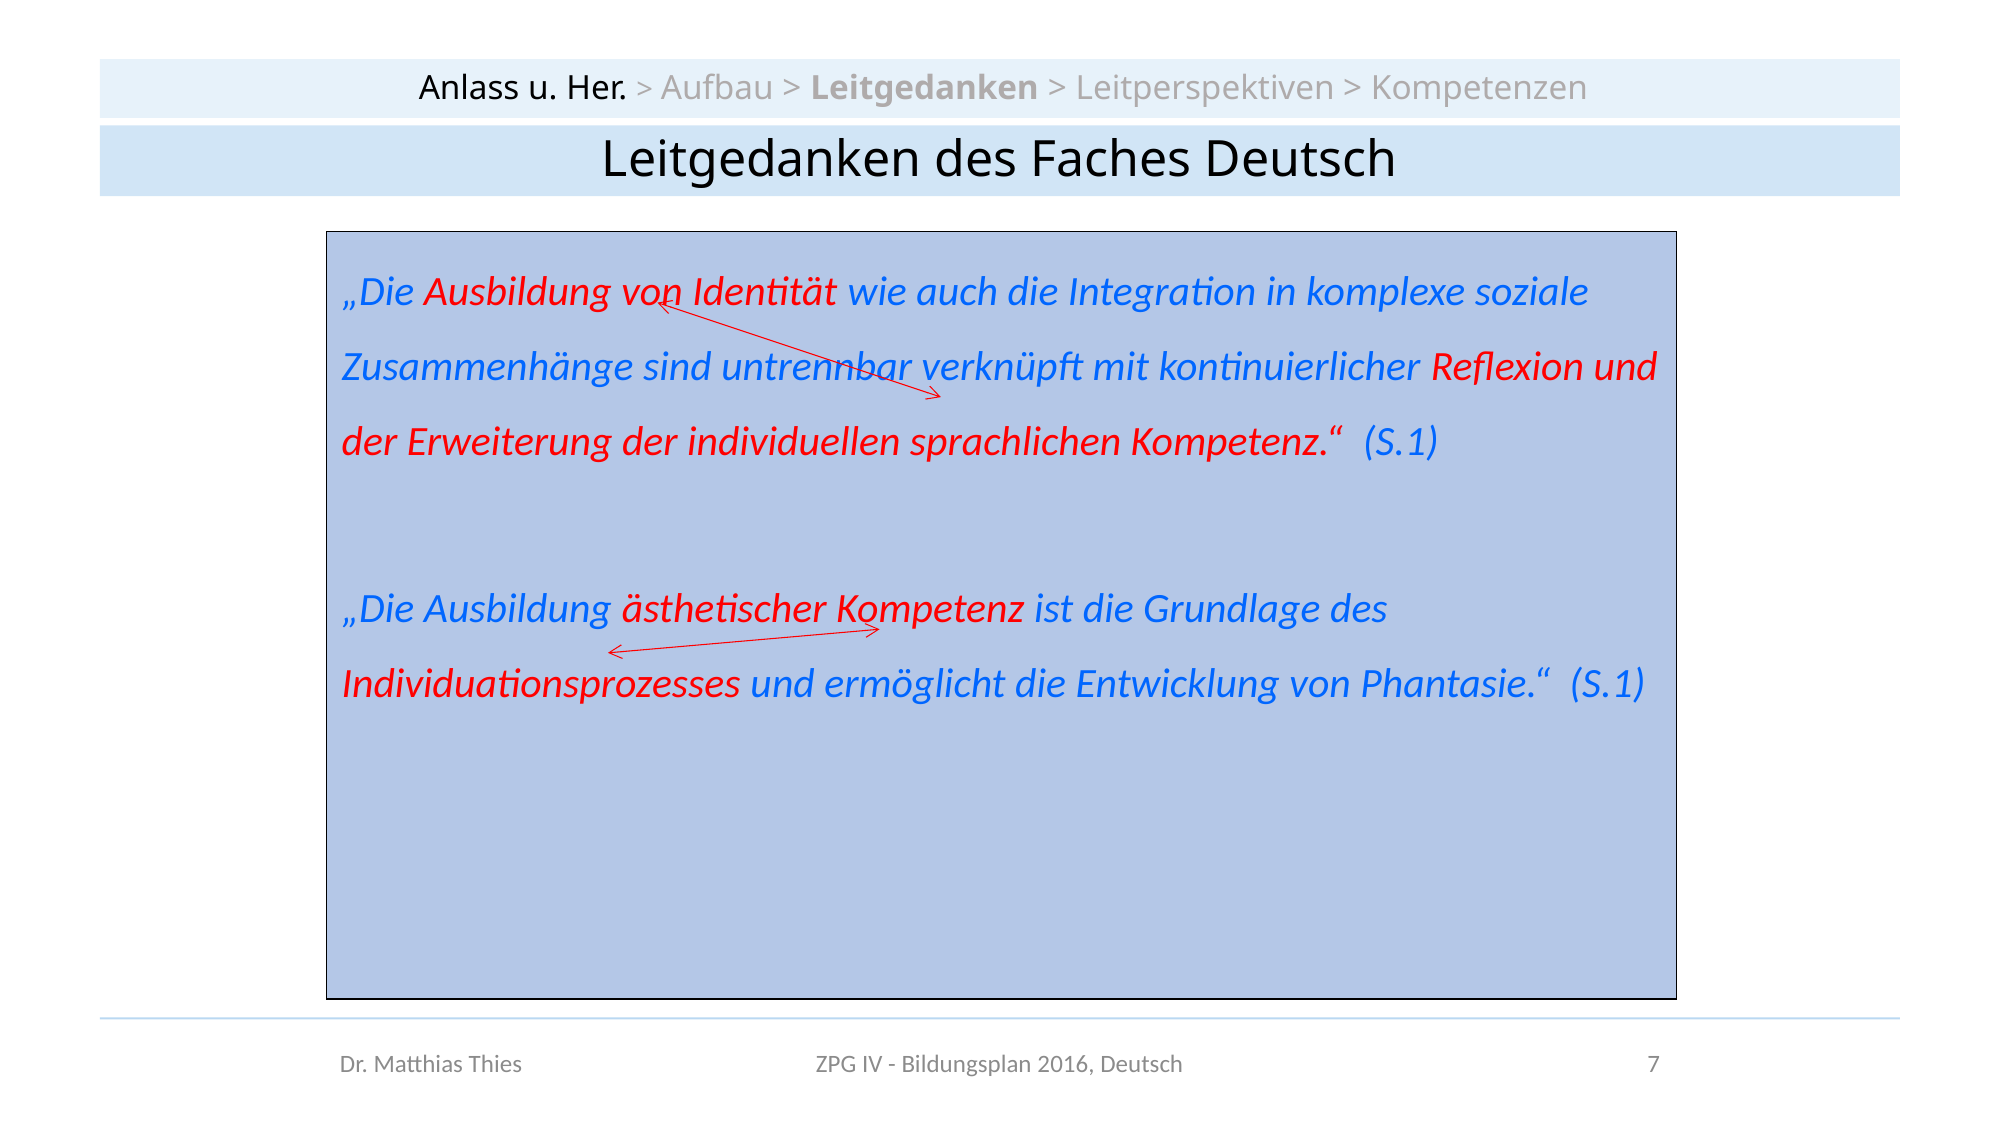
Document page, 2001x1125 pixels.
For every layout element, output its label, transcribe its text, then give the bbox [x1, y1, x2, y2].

title Anlass u. Her. > Aufbau > Leitgedanken > Leitperspektiven > Kompetenzen [99, 59, 1900, 118]
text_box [607, 629, 880, 653]
footer ZPG IV - Bildungsplan 2016, Deutsch [762, 1025, 1238, 1100]
slide_number 7 [1325, 1025, 1675, 1100]
slide_number Dr. Matthias Thies [324, 1025, 675, 1100]
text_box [657, 302, 941, 398]
list Leitgedanken des Faches Deutsch [99, 125, 1900, 197]
text_box „Die Ausbildung von Identität wie auch die Integration in komplexe soziale Zusammenhänge sind untrennbar verknüpft mit kontinuierlicher Reflexion und der Erweiterung der individuellen sprachlichen Kompetenz.“ (S.1) „Die Ausbildung ästhetischer Kompetenz ist die Grundlage des Individuationsprozesses und ermöglicht die Entwicklung von Phantasie.“ (S.1) [326, 231, 1677, 999]
